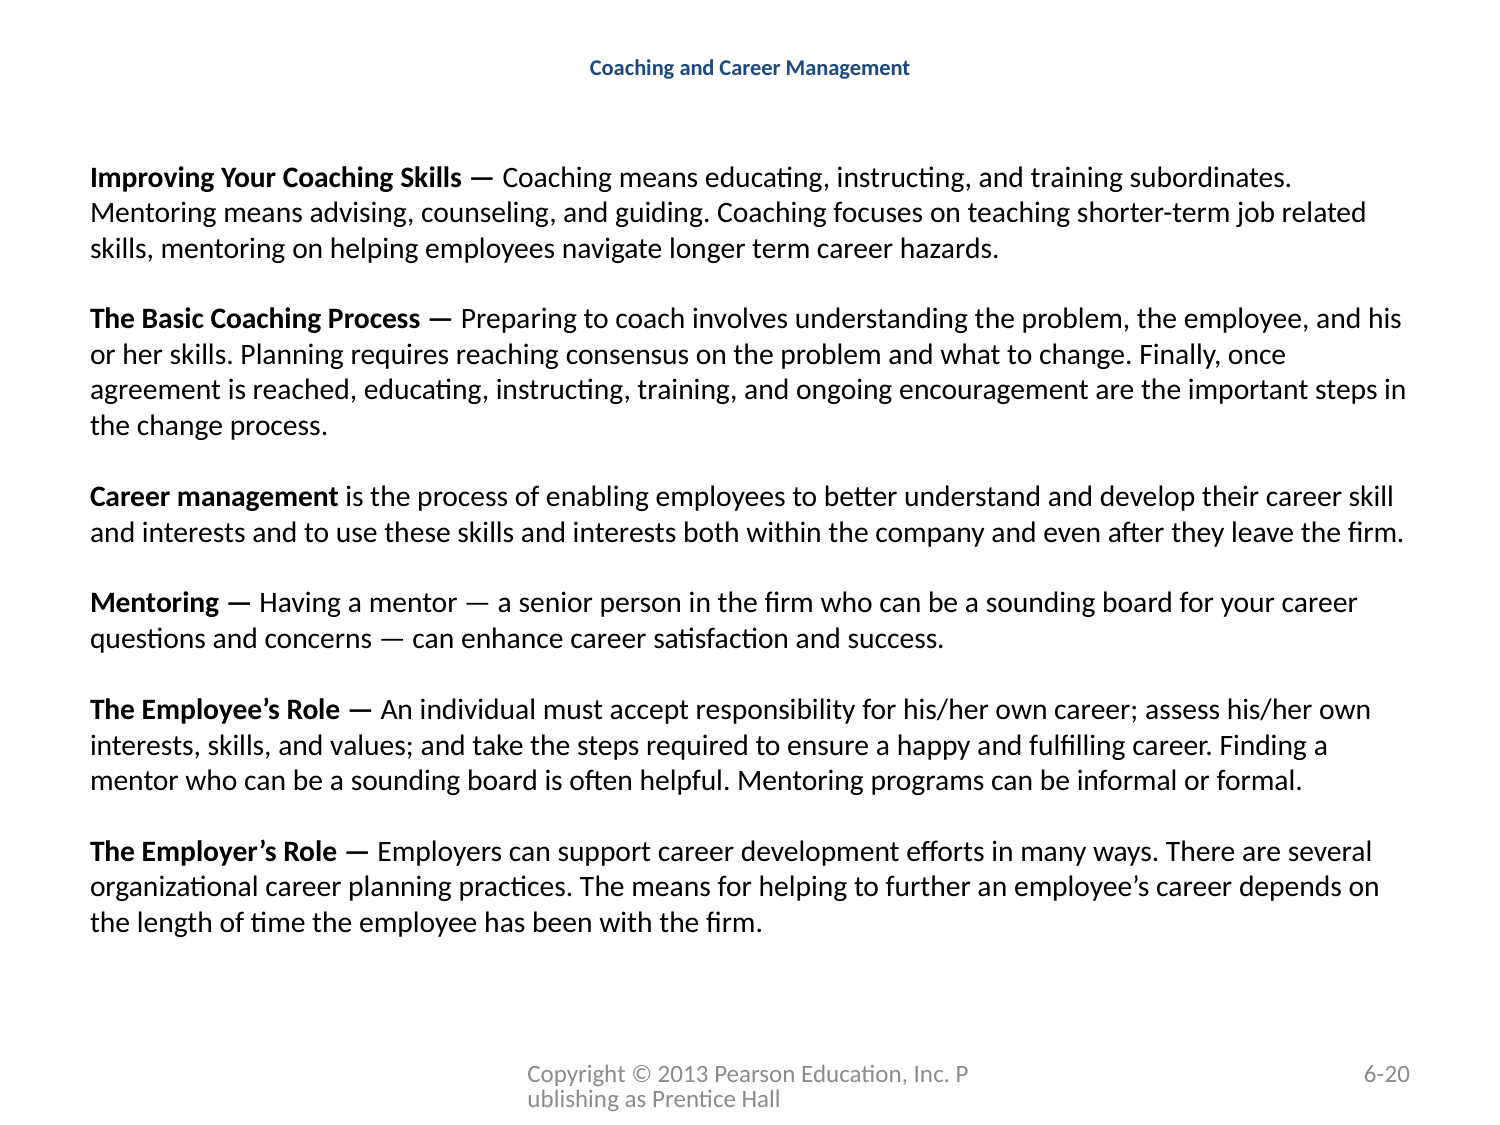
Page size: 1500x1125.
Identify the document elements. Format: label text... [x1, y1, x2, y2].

slide_number 6-20 [1074, 1042, 1425, 1103]
footer Copyright © 2013 Pearson Education, Inc. Publishing as Prentice Hall [512, 1042, 988, 1103]
title Coaching and Career Management [75, 45, 1425, 88]
list Improving Your Coaching Skills — Coaching means educating, instructing, and training subordinates. Mentoring means advising, counseling, and guiding. Coaching focuses on teaching shorter-term job related skills, mentoring on helping employees navigate longer term career hazards. The Basic Coaching Process — Preparing to coach involves understanding the problem, the employee, and his or her skills. Planning requires reaching consensus on the problem and what to change. Finally, once agreement is reached, educating, instructing, training, and ongoing encouragement are the important steps in the change process. Career management is the process of enabling employees to better understand and develop their career skill and interests and to use these skills and interests both within the company and even after they leave the firm. Mentoring — Having a mentor — a senior person in the firm who can be a sounding board for your career questions and concerns — can enhance career satisfaction and success. The Employee’s Role — An individual must accept responsibility for his/her own career; assess his/her own interests, skills, and values; and take the steps required to ensure a happy and fulfilling career. Finding a mentor who can be a sounding board is often helpful. Mentoring programs can be informal or formal. The Employer’s Role — Employers can support career development efforts in many ways. There are several organizational career planning practices. The means for helping to further an employee’s career depends on the length of time the employee has been with the firm. [75, 149, 1425, 1025]
